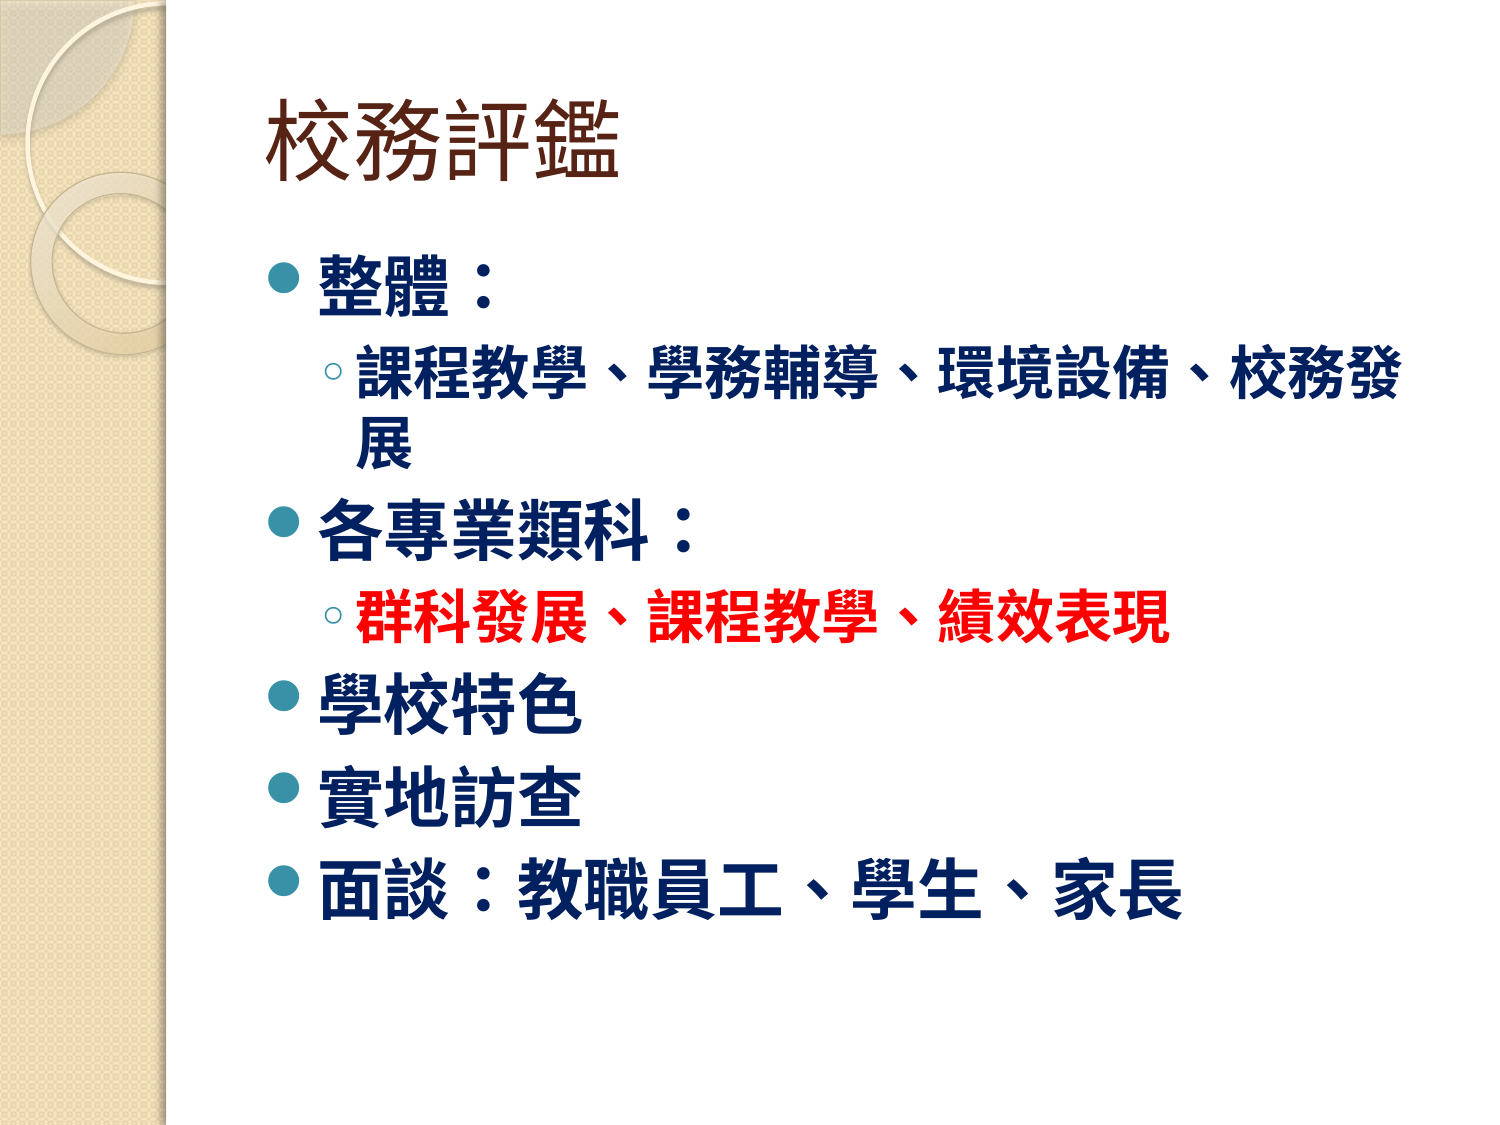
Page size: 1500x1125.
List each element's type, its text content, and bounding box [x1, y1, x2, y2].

title 校務評鑑 [235, 45, 1466, 233]
list 整體： 課程教學、學務輔導、環境設備、校務發展 各專業類科： 群科發展、課程教學、績效表現 學校特色 實地訪查 面談：教職員工、學生、家長 [235, 237, 1466, 906]
